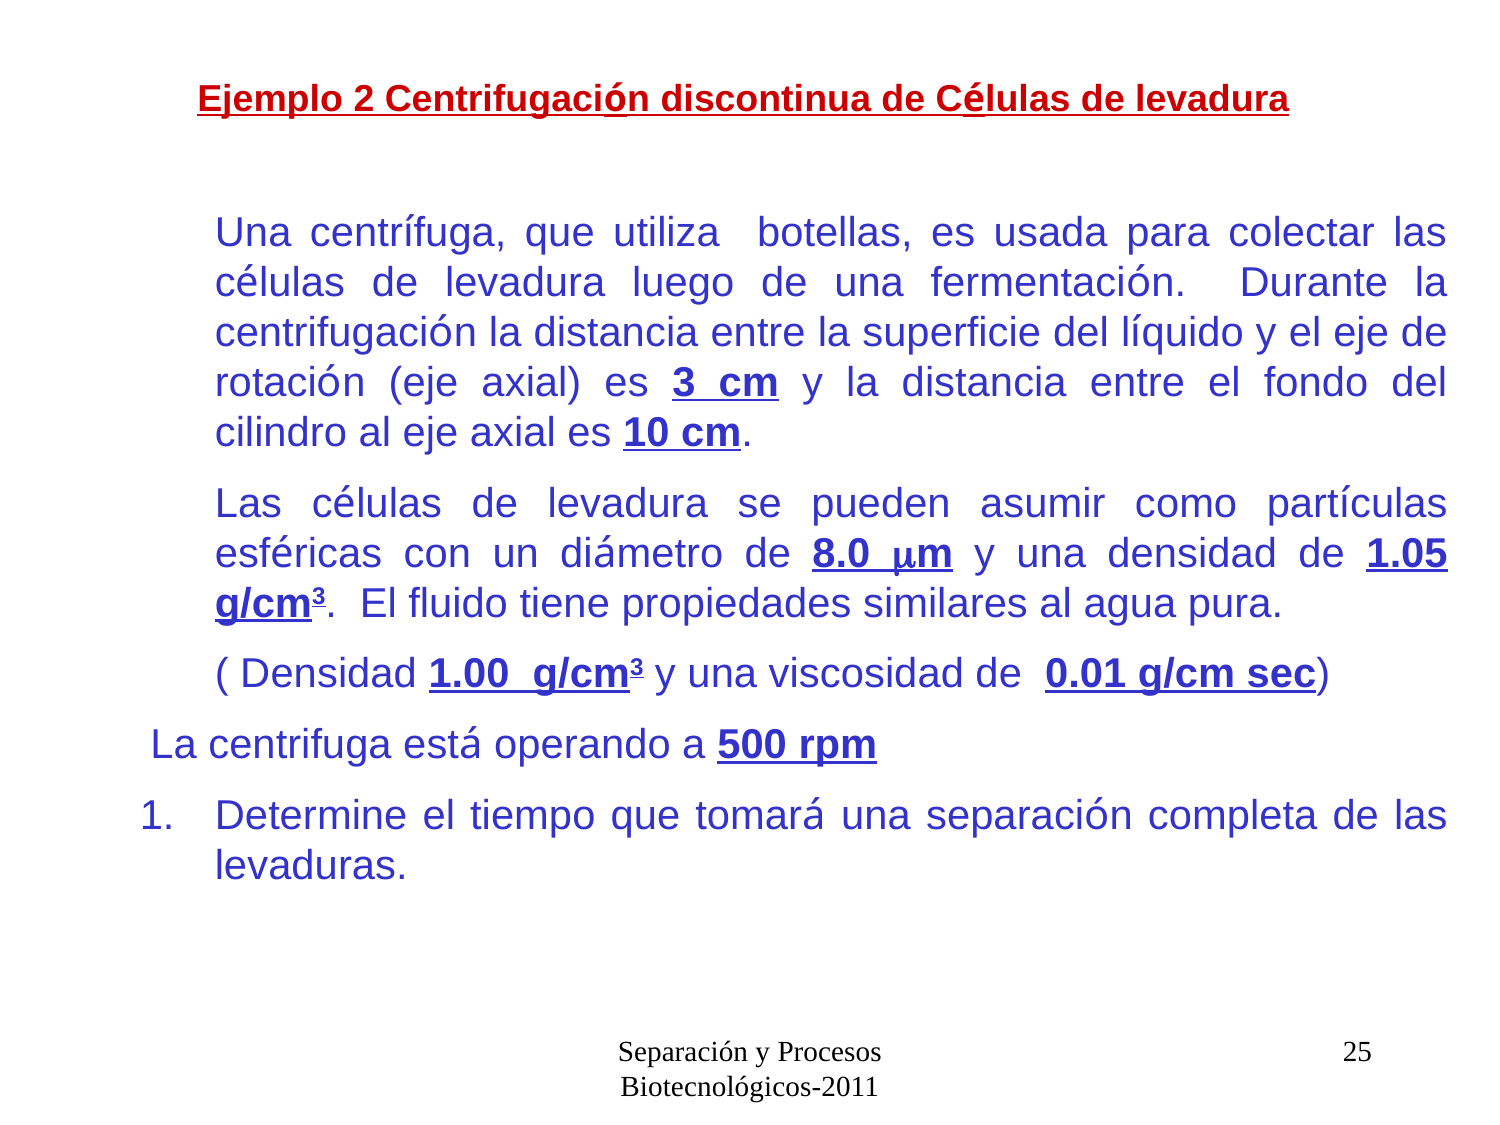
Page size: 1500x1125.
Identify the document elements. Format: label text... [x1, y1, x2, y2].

slide_number 25 [1074, 1024, 1388, 1101]
footer Separación y Procesos Biotecnológicos-2011 [512, 1024, 988, 1101]
text_box Ejemplo 2 Centrifugación discontinua de Células de levadura Una centrífuga, que utiliza botellas, es usada para colectar las células de levadura luego de una fermentación. Durante la centrifugación la distancia entre la superficie del líquido y el eje de rotación (eje axial) es 3 cm y la distancia entre el fondo del cilindro al eje axial es 10 cm. Las células de levadura se pueden asumir como partículas esféricas con un diámetro de 8.0 m y una densidad de 1.05 g/cm3. El fluido tiene propiedades similares al agua pura. ( Densidad 1.00 g/cm3 y una viscosidad de 0.01 g/cm sec) La centrifuga está operando a 500 rpm Determine el tiempo que tomará una separación completa de las levaduras. [124, 62, 1463, 896]
